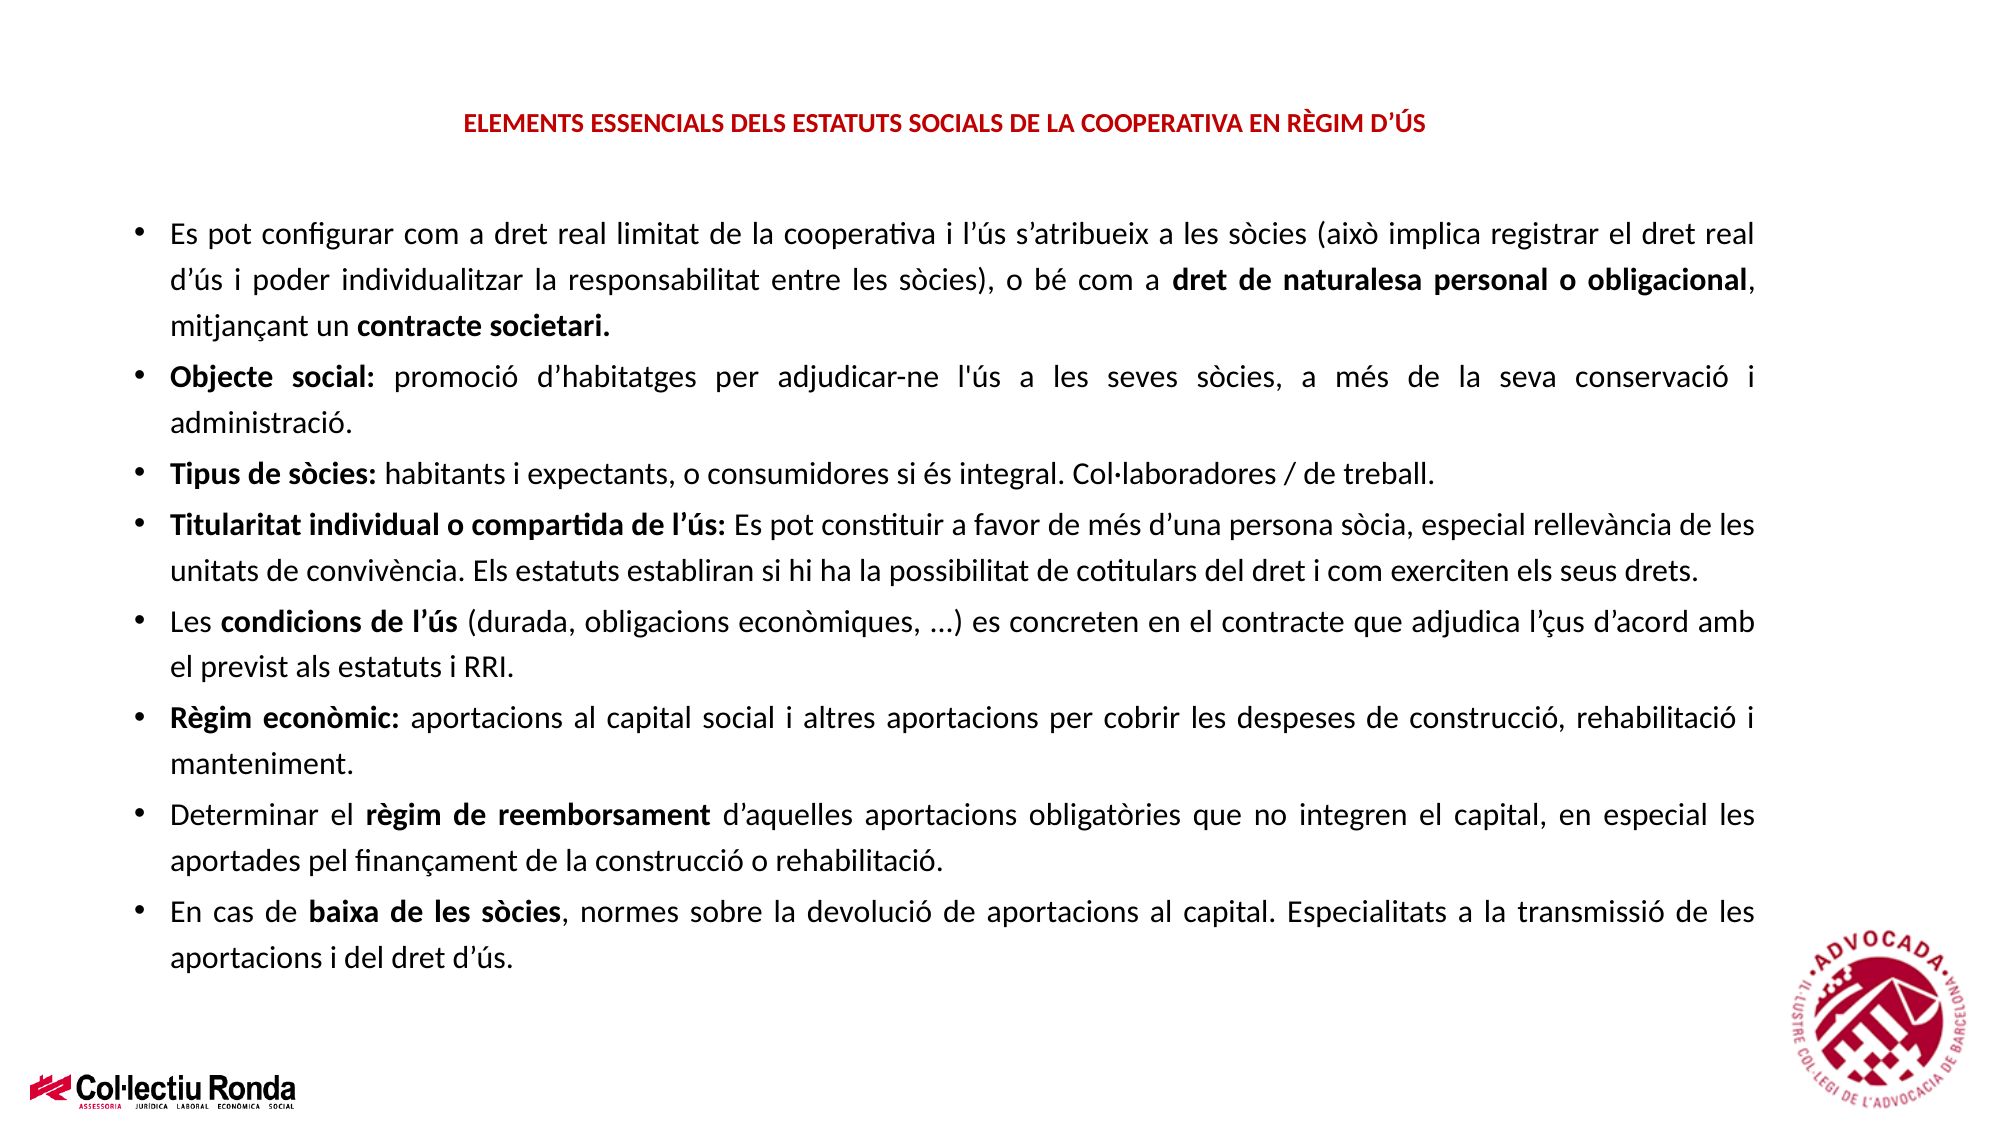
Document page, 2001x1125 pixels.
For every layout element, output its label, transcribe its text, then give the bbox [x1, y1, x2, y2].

list Es pot configurar com a dret real limitat de la cooperativa i l’ús s’atribueix a les sòcies (això implica registrar el dret real d’ús i poder individualitzar la responsabilitat entre les sòcies), o bé com a dret de naturalesa personal o obligacional, mitjançant un contracte societari. Objecte social: promoció d’habitatges per adjudicar-ne l'ús a les seves sòcies, a més de la seva conservació i administració. Tipus de sòcies: habitants i expectants, o consumidores si és integral. Col·laboradores / de treball. Titularitat individual o compartida de l’ús: Es pot constituir a favor de més d’una persona sòcia, especial rellevància de les unitats de convivència. Els estatuts establiran si hi ha la possibilitat de cotitulars del dret i com exerciten els seus drets. Les condicions de l’ús (durada, obligacions econòmiques, ...) es concreten en el contracte que adjudica l’çus d’acord amb el previst als estatuts i RRI. Règim econòmic: aportacions al capital social i altres aportacions per cobrir les despeses de construcció, rehabilitació i manteniment. Determinar el règim de reemborsament d’aquelles aportacions obligatòries que no integren el capital, en especial les aportades pel finançament de la construcció o rehabilitació. En cas de baixa de les sòcies, normes sobre la devolució de aportacions al capital. Especialitats a la transmissió de les aportacions i del dret d’ús. [119, 197, 1771, 1040]
picture [30, 1074, 296, 1109]
picture [1763, 917, 2000, 1114]
title ELEMENTS ESSENCIALS DELS ESTATUTS SOCIALS DE LA COOPERATIVA EN RÈGIM D’ÚS [137, 59, 1753, 197]
